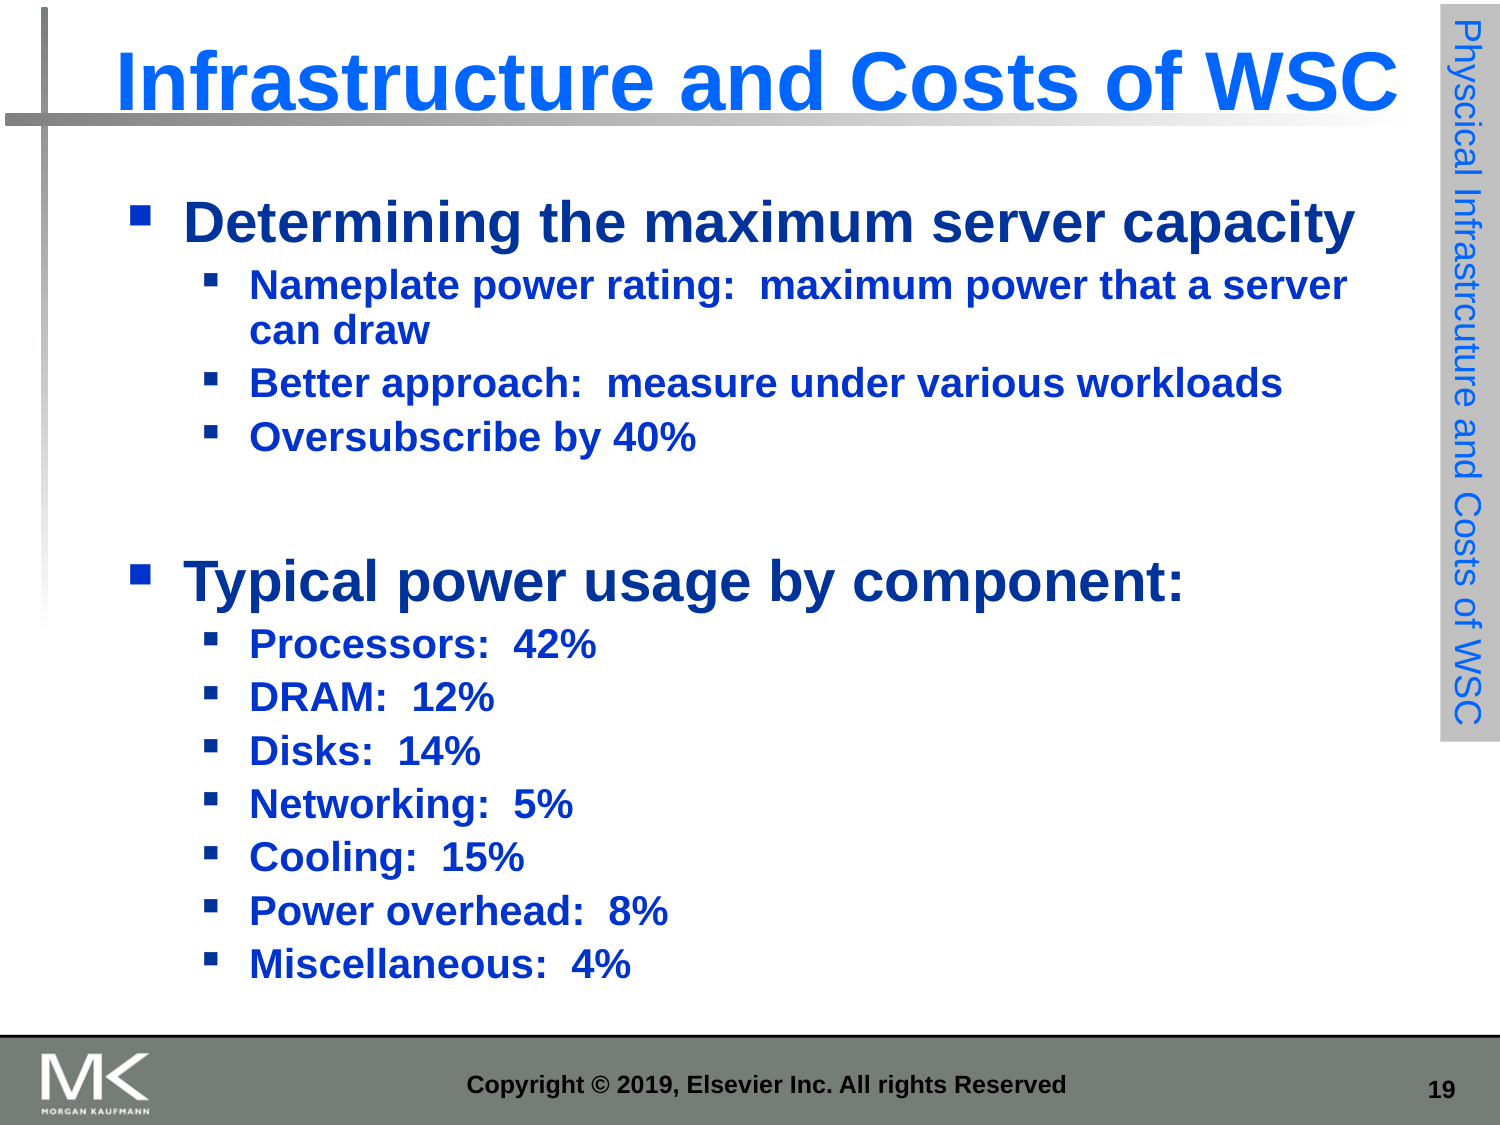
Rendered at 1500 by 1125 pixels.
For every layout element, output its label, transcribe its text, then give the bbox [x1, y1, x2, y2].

list Determining the maximum server capacity Nameplate power rating: maximum power that a server can draw Better approach: measure under various workloads Oversubscribe by 40% Typical power usage by component: Processors: 42% DRAM: 12% Disks: 14% Networking: 5% Cooling: 15% Power overhead: 8% Miscellaneous: 4% [111, 184, 1436, 1024]
title Infrastructure and Costs of WSC [100, 17, 1440, 135]
picture [29, 1046, 160, 1123]
footer Copyright © 2019, Elsevier Inc. All rights Reserved [170, 1046, 1365, 1106]
text_box Physcical Infrastrcuture and Costs of WSC [1440, 4, 1500, 742]
